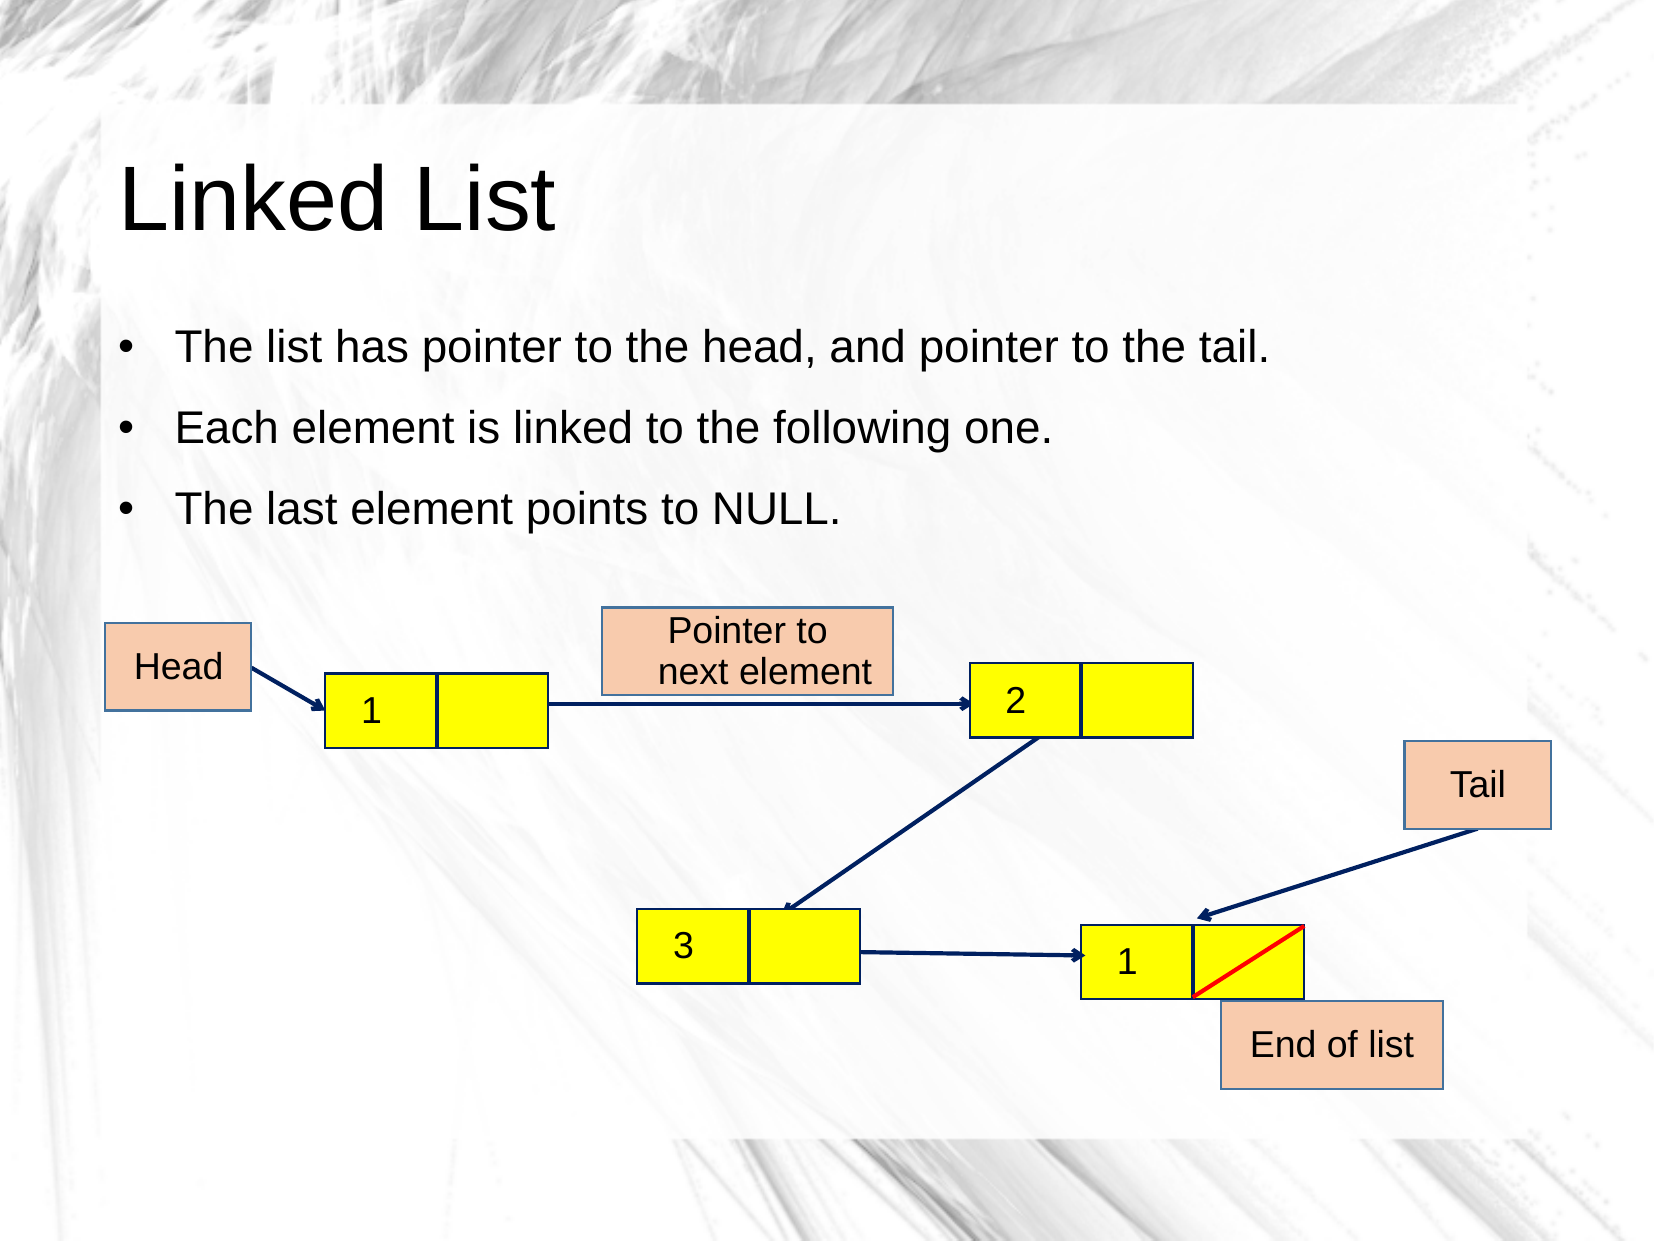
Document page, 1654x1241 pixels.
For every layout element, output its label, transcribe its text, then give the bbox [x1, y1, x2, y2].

text_box Pointer to next element [601, 607, 893, 696]
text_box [251, 667, 326, 711]
text_box End of list [1220, 1001, 1443, 1089]
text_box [1081, 924, 1305, 999]
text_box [325, 673, 549, 748]
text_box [969, 663, 1193, 738]
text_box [861, 951, 1086, 956]
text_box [637, 909, 861, 984]
list The list has pointer to the head, and pointer to the tail. Each element is linked to the following one. The last element points to NULL. [118, 319, 1571, 1109]
text_box Head [105, 622, 252, 711]
text_box Tail [1404, 740, 1551, 829]
title Linked List [118, 112, 1506, 281]
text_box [781, 672, 1133, 915]
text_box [1196, 828, 1478, 919]
picture [0, 0, 1654, 1241]
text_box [1192, 925, 1305, 998]
